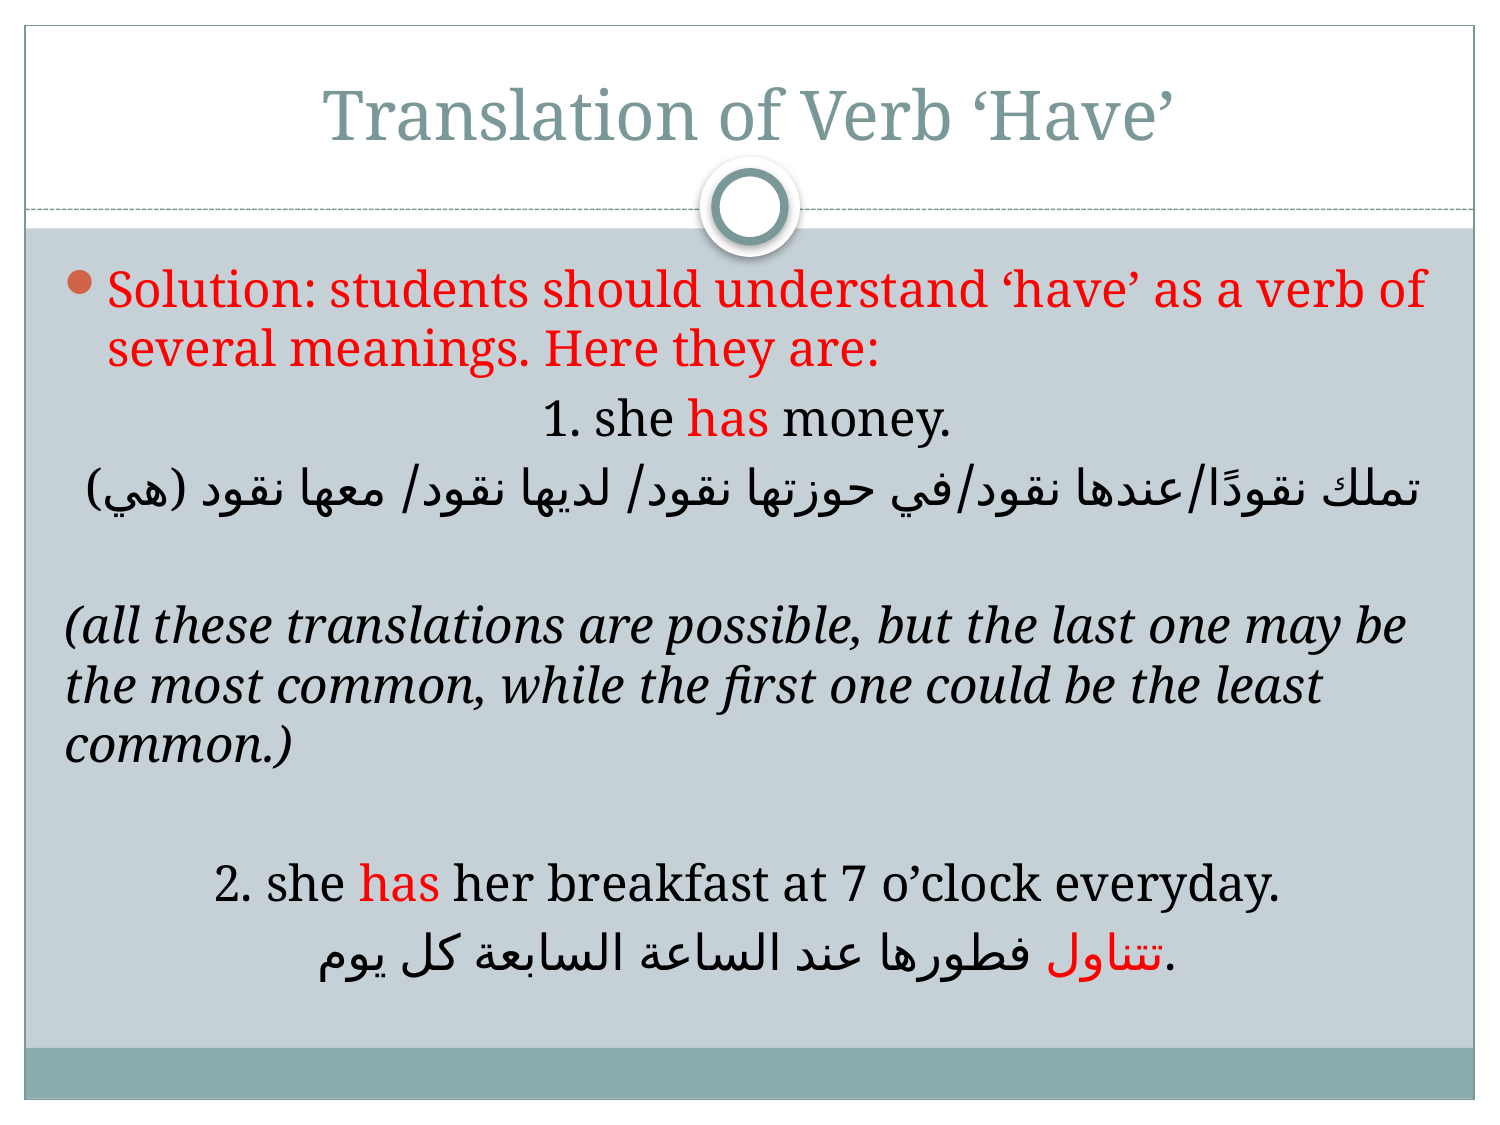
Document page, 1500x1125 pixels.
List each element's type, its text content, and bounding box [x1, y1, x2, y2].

list Solution: students should understand ‘have’ as a verb of several meanings. Here they are: 1. she has money. (هي) تملك نقودًا/عندها نقود/في حوزتها نقود/ لديها نقود/ معها نقود (all these translations are possible, but the last one may be the most common, while the first one could be the least common.) 2. she has her breakfast at 7 o’clock everyday. تتناول فطورها عند الساعة السابعة كل يوم. [49, 250, 1445, 1001]
title Translation of Verb ‘Have’ [49, 37, 1450, 162]
